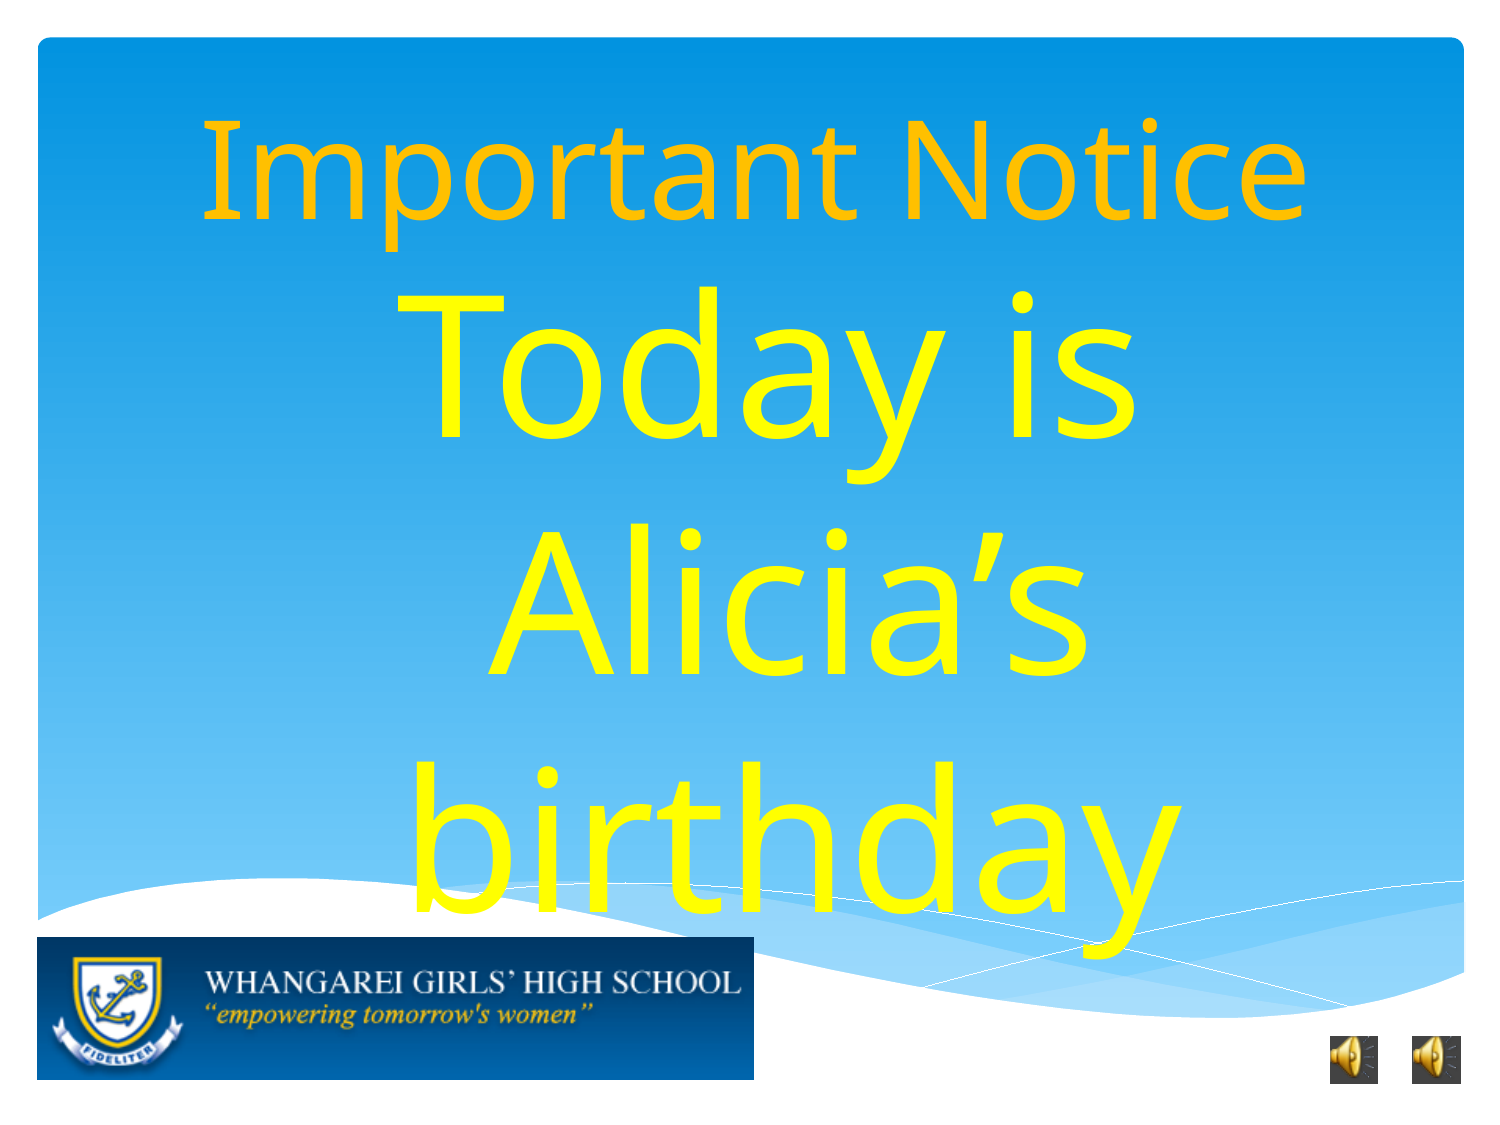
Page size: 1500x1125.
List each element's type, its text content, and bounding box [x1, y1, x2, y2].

picture [37, 937, 754, 1080]
picture [1411, 1034, 1462, 1086]
text_box Important Notice [149, 37, 1362, 255]
text_box Today is Alicia’s birthday [149, 231, 1391, 963]
picture [1328, 1034, 1380, 1086]
